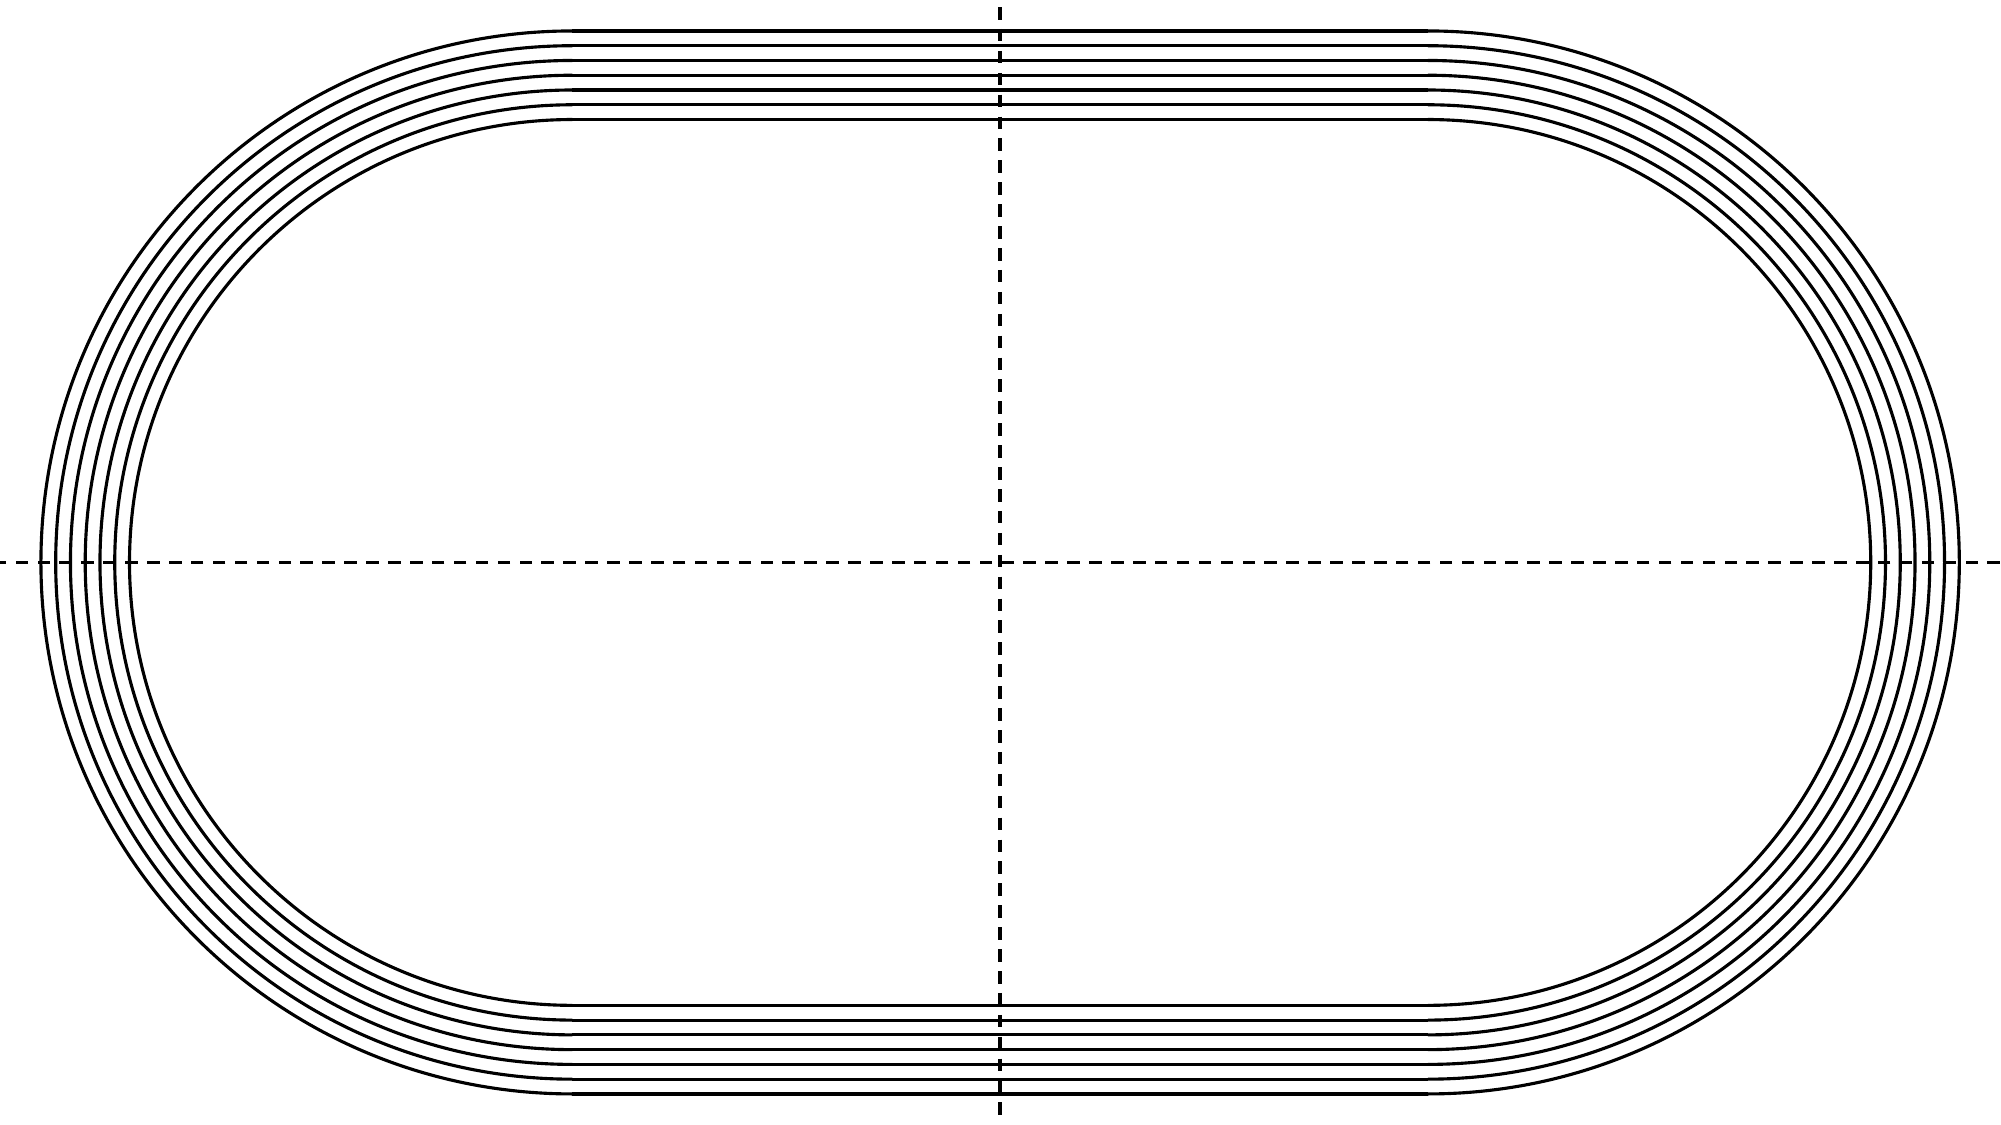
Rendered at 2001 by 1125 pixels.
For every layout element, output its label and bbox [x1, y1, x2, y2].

text_box [0, 6, 2000, 1119]
